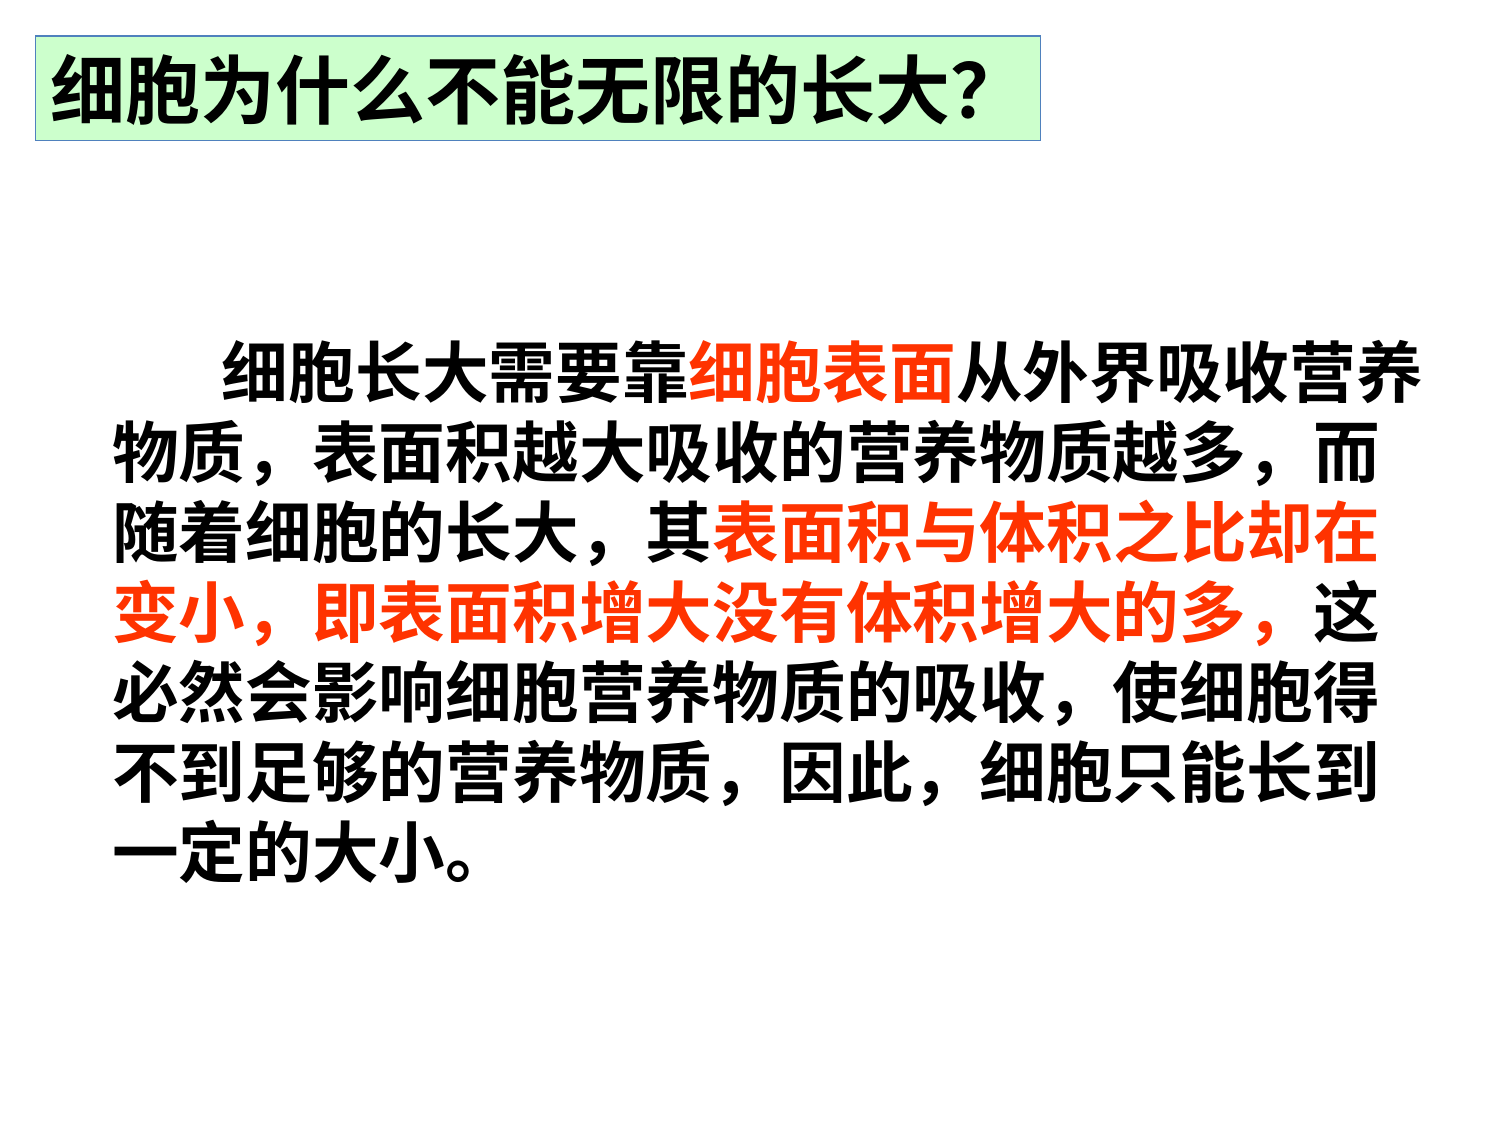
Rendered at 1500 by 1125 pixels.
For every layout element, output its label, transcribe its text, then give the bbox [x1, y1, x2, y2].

text_box 细胞为什么不能无限的长大？ [35, 35, 1041, 141]
text_box 细胞长大需要靠细胞表面从外界吸收营养物质，表面积越大吸收的营养物质越多，而随着细胞的长大，其表面积与体积之比却在变小，即表面积增大没有体积增大的多，这必然会影响细胞营养物质的吸收，使细胞得不到足够的营养物质，因此，细胞只能长到一定的大小。 [41, 323, 1443, 913]
